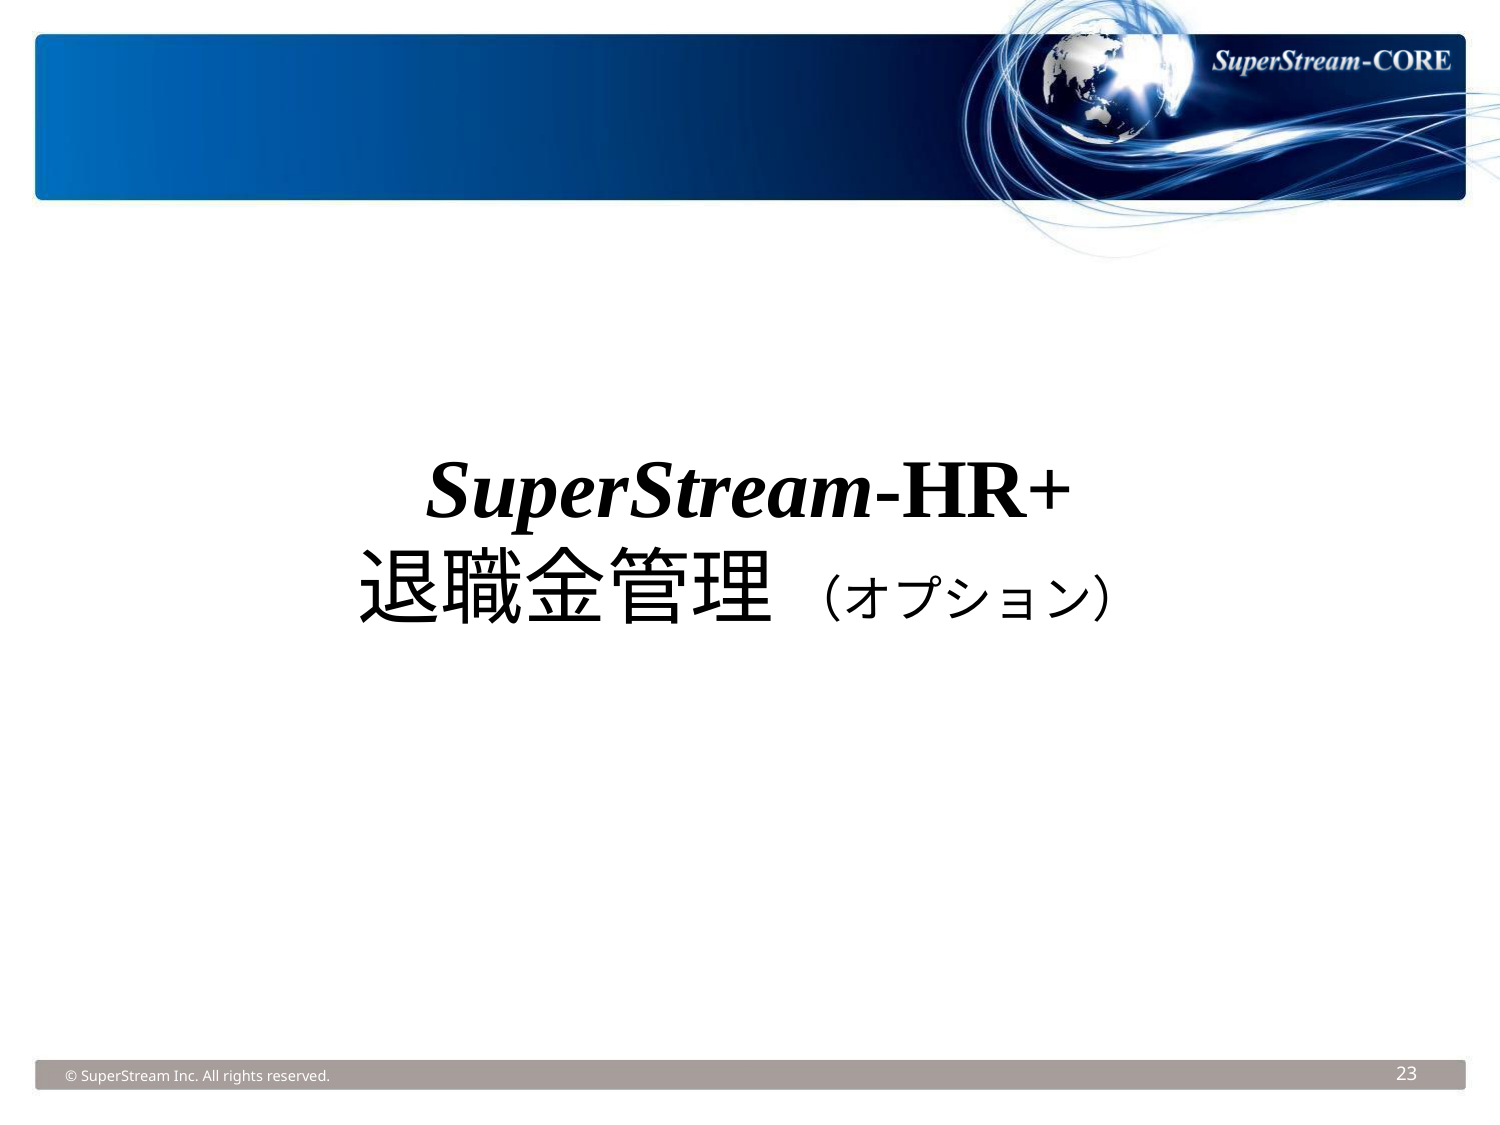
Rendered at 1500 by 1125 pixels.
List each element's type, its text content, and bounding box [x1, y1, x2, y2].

picture [0, 742, 1500, 1125]
text_box © SuperStream Inc. All rights reserved. [50, 1059, 423, 1094]
picture [0, 0, 1500, 291]
slide_number 23 [1299, 1060, 1418, 1090]
text_box SuperStream-HR+ 退職金管理 （オプション） [0, 291, 1500, 742]
